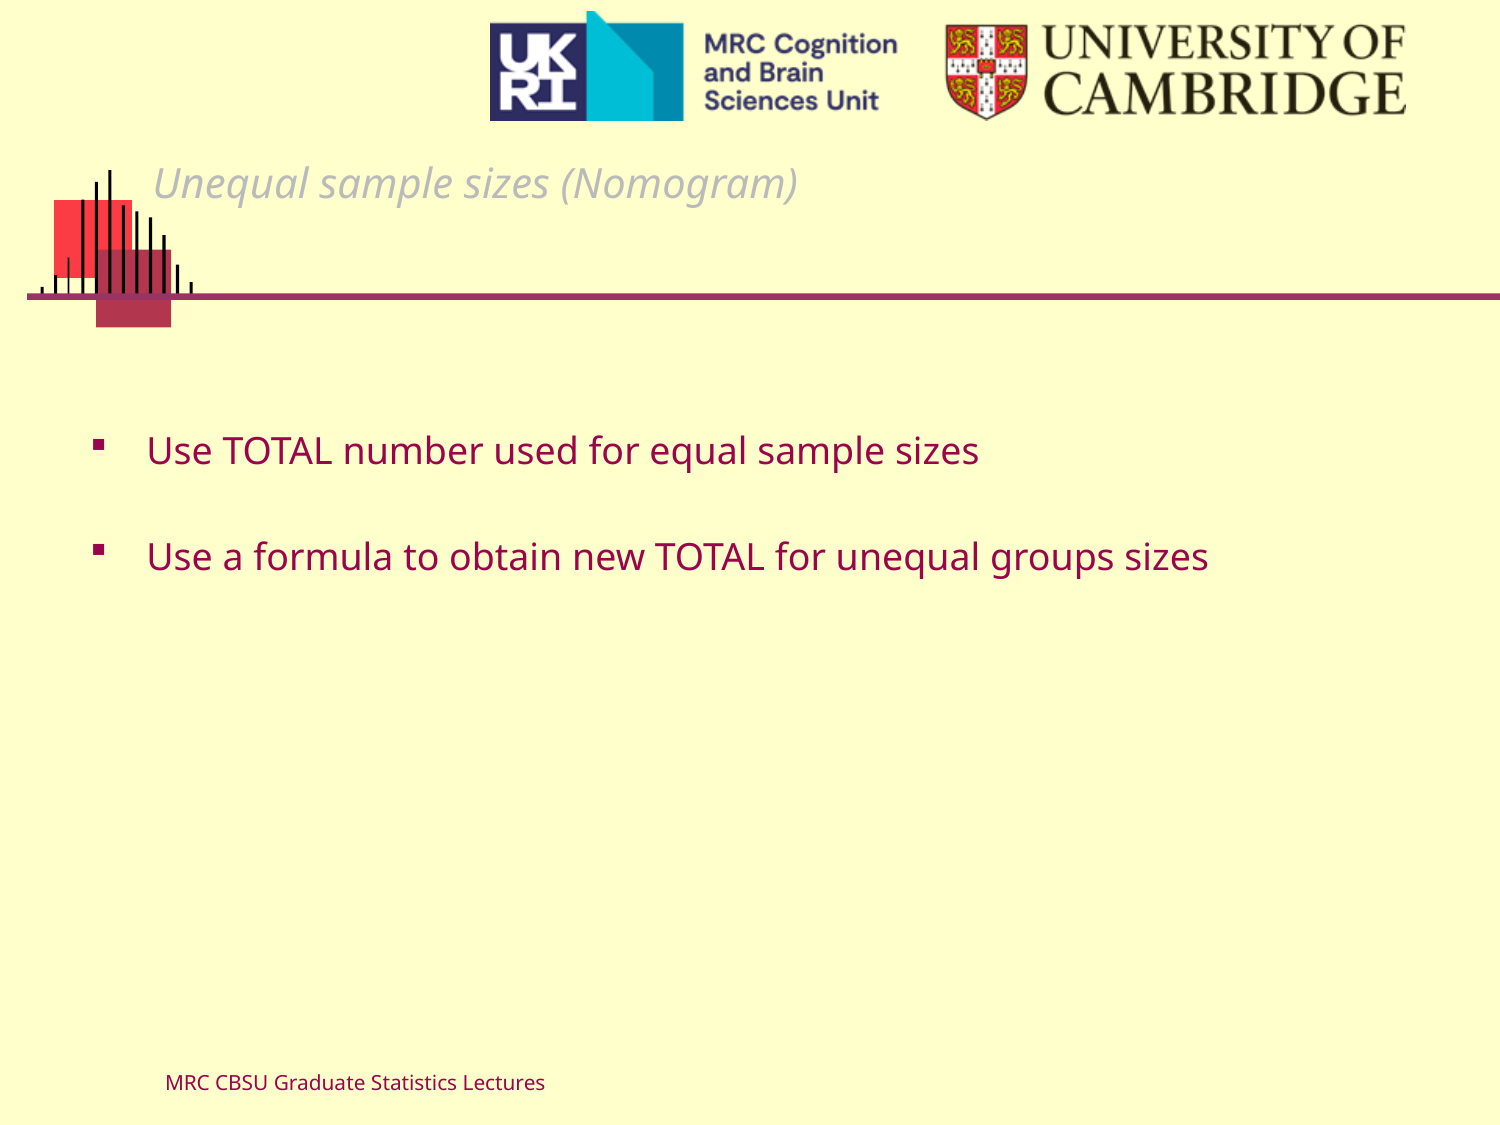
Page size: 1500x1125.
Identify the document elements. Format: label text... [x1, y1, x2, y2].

title Unequal sample sizes (Nomogram) [137, 137, 988, 233]
footer MRC CBSU Graduate Statistics Lectures [149, 1062, 988, 1101]
list Use TOTAL number used for equal sample sizes Use a formula to obtain new TOTAL for unequal groups sizes [75, 262, 1425, 1038]
picture [490, 11, 1406, 121]
